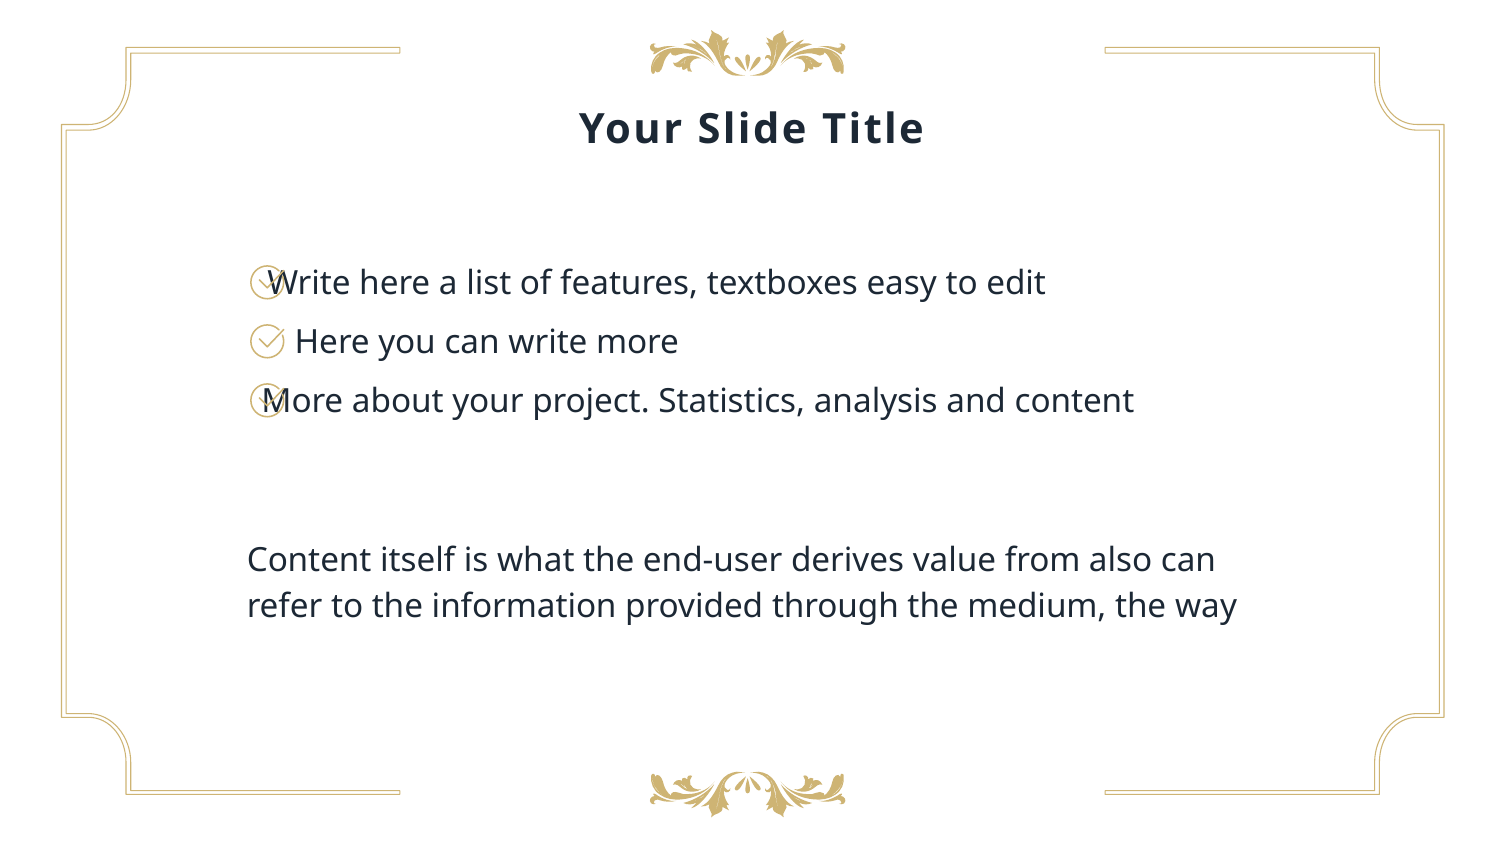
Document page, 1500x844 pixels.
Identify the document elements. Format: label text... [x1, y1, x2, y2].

text_box [250, 265, 285, 300]
text_box Your Slide Title [564, 94, 939, 159]
text_box [250, 324, 285, 359]
text_box Write here a list of features, textboxes easy to edit [252, 253, 1063, 309]
text_box Here you can write more [279, 312, 695, 368]
text_box More about your project. Statistics, analysis and content [246, 371, 1151, 427]
text_box Content itself is what the end-user derives value from also can refer to the information provided through the medium, the way [232, 524, 1271, 632]
text_box [250, 383, 285, 418]
